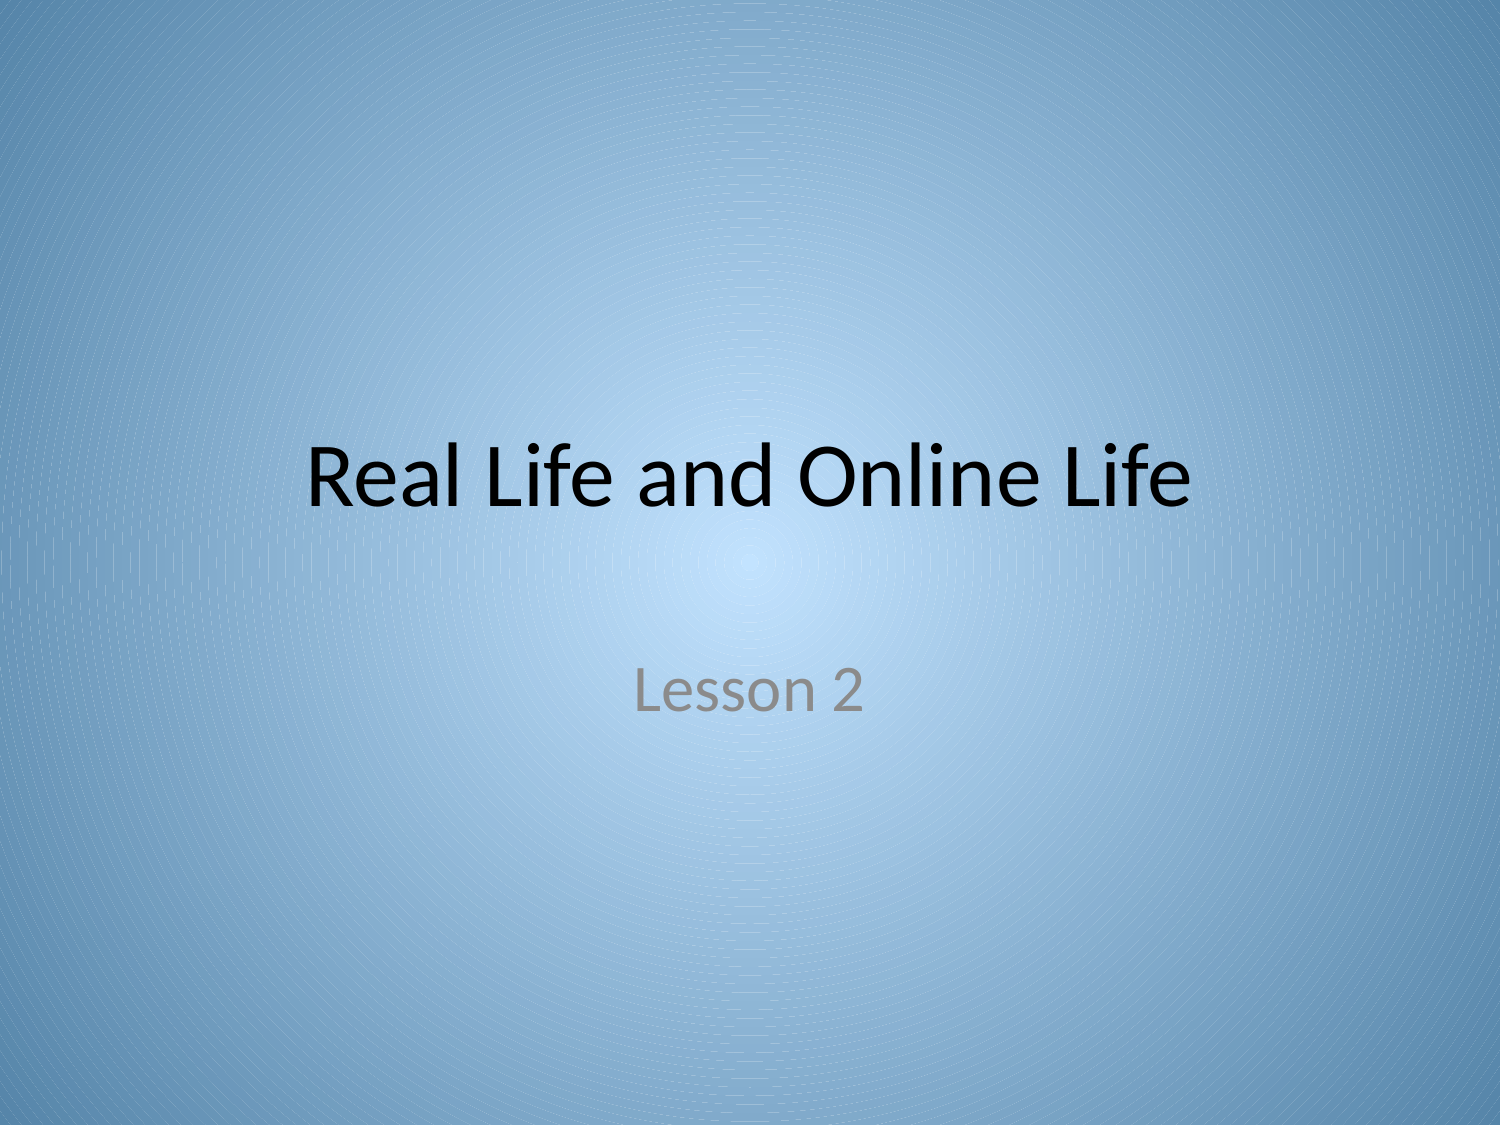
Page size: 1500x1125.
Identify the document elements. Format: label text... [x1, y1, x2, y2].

subtitle Lesson 2 [225, 637, 1275, 925]
title Real Life and Online Life [112, 349, 1388, 591]
